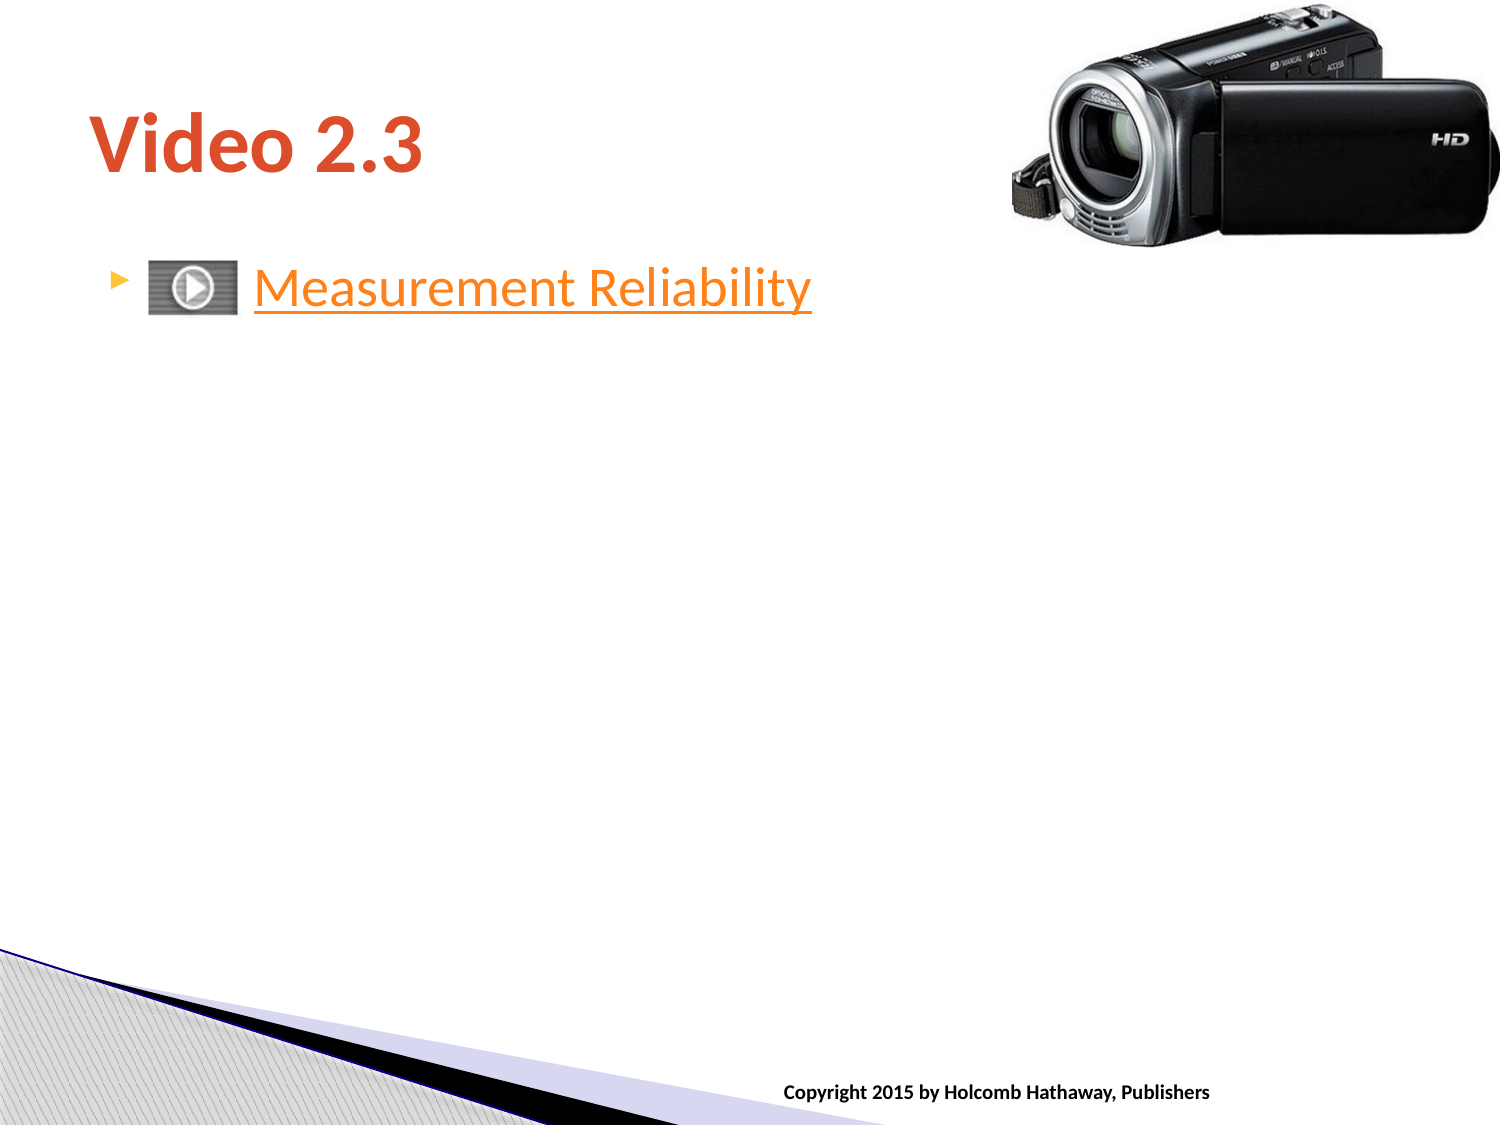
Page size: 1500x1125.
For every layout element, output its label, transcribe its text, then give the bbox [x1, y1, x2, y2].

title Video 2.3 [75, 45, 1006, 233]
picture [1012, 0, 1500, 248]
list : Measurement Reliability [75, 243, 975, 986]
picture [137, 249, 248, 327]
footer Copyright 2015 by Holcomb Hathaway, Publishers [718, 1051, 1225, 1112]
